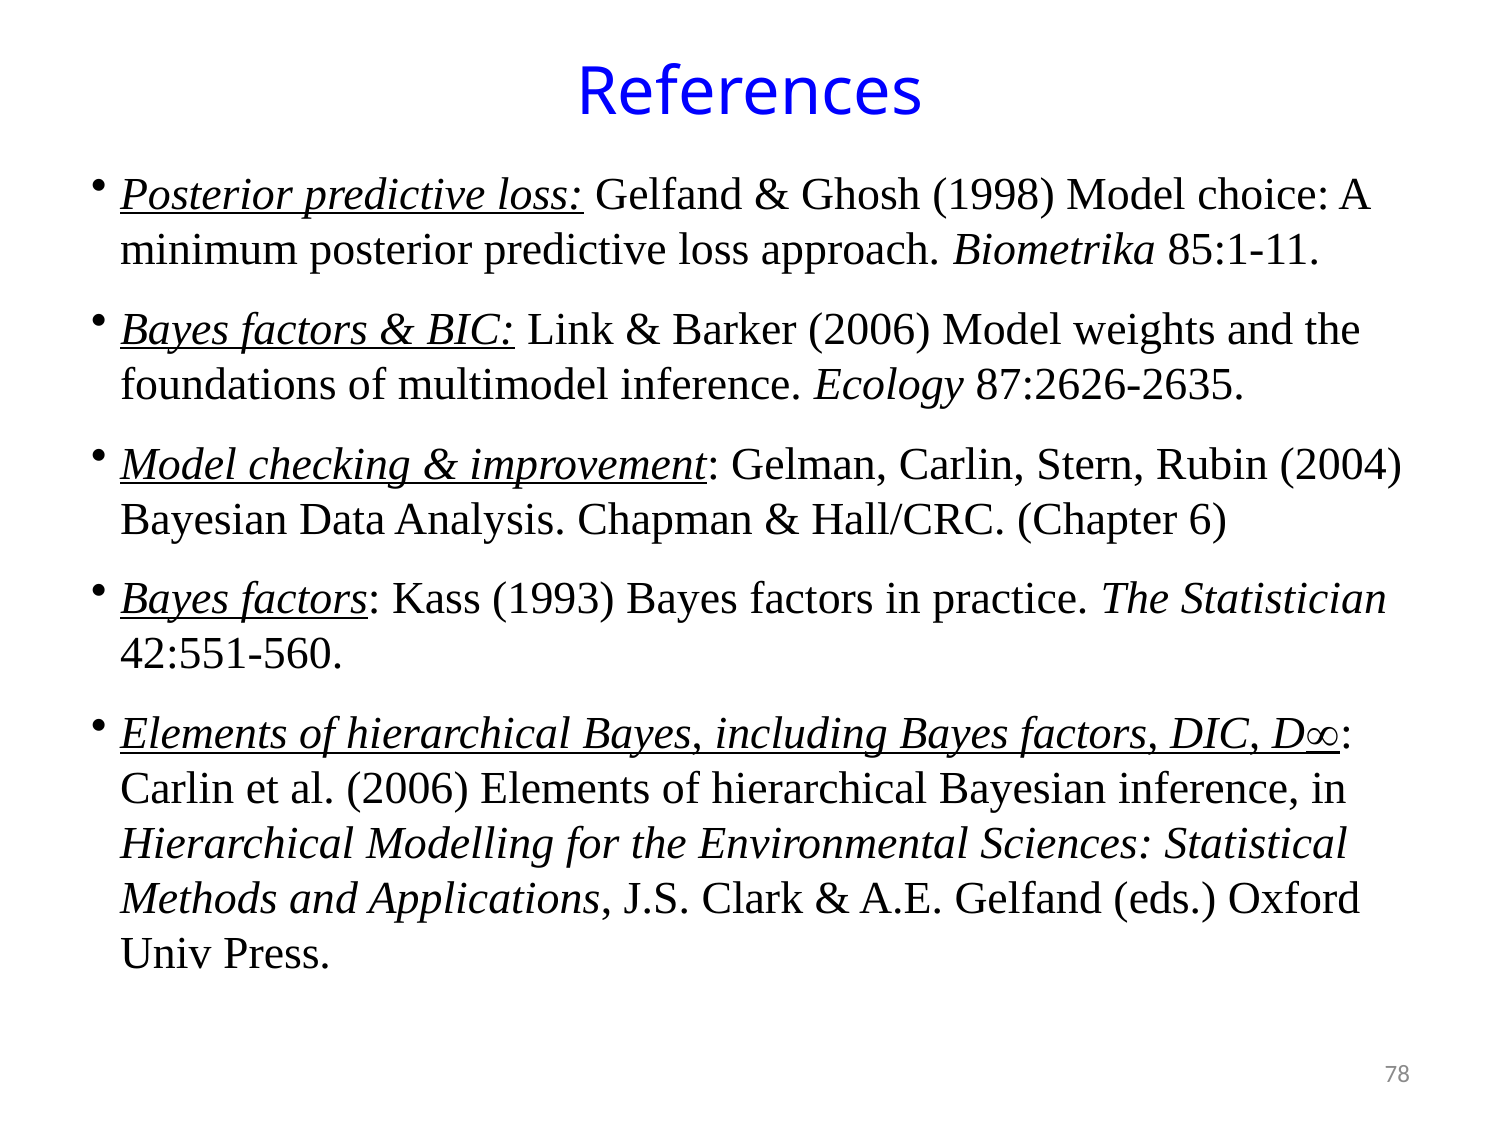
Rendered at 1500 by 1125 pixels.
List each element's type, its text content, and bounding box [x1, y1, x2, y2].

title References [75, 12, 1425, 163]
slide_number 78 [1074, 1042, 1425, 1103]
text_box Posterior predictive loss: Gelfand & Ghosh (1998) Model choice: A minimum posterior predictive loss approach. Biometrika 85:1-11. Bayes factors & BIC: Link & Barker (2006) Model weights and the foundations of multimodel inference. Ecology 87:2626-2635. Model checking & improvement: Gelman, Carlin, Stern, Rubin (2004) Bayesian Data Analysis. Chapman & Hall/CRC. (Chapter 6) Bayes factors: Kass (1993) Bayes factors in practice. The Statistician 42:551-560. Elements of hierarchical Bayes, including Bayes factors, DIC, D: Carlin et al. (2006) Elements of hierarchical Bayesian inference, in Hierarchical Modelling for the Environmental Sciences: Statistical Methods and Applications, J.S. Clark & A.E. Gelfand (eds.) Oxford Univ Press. [76, 155, 1463, 986]
